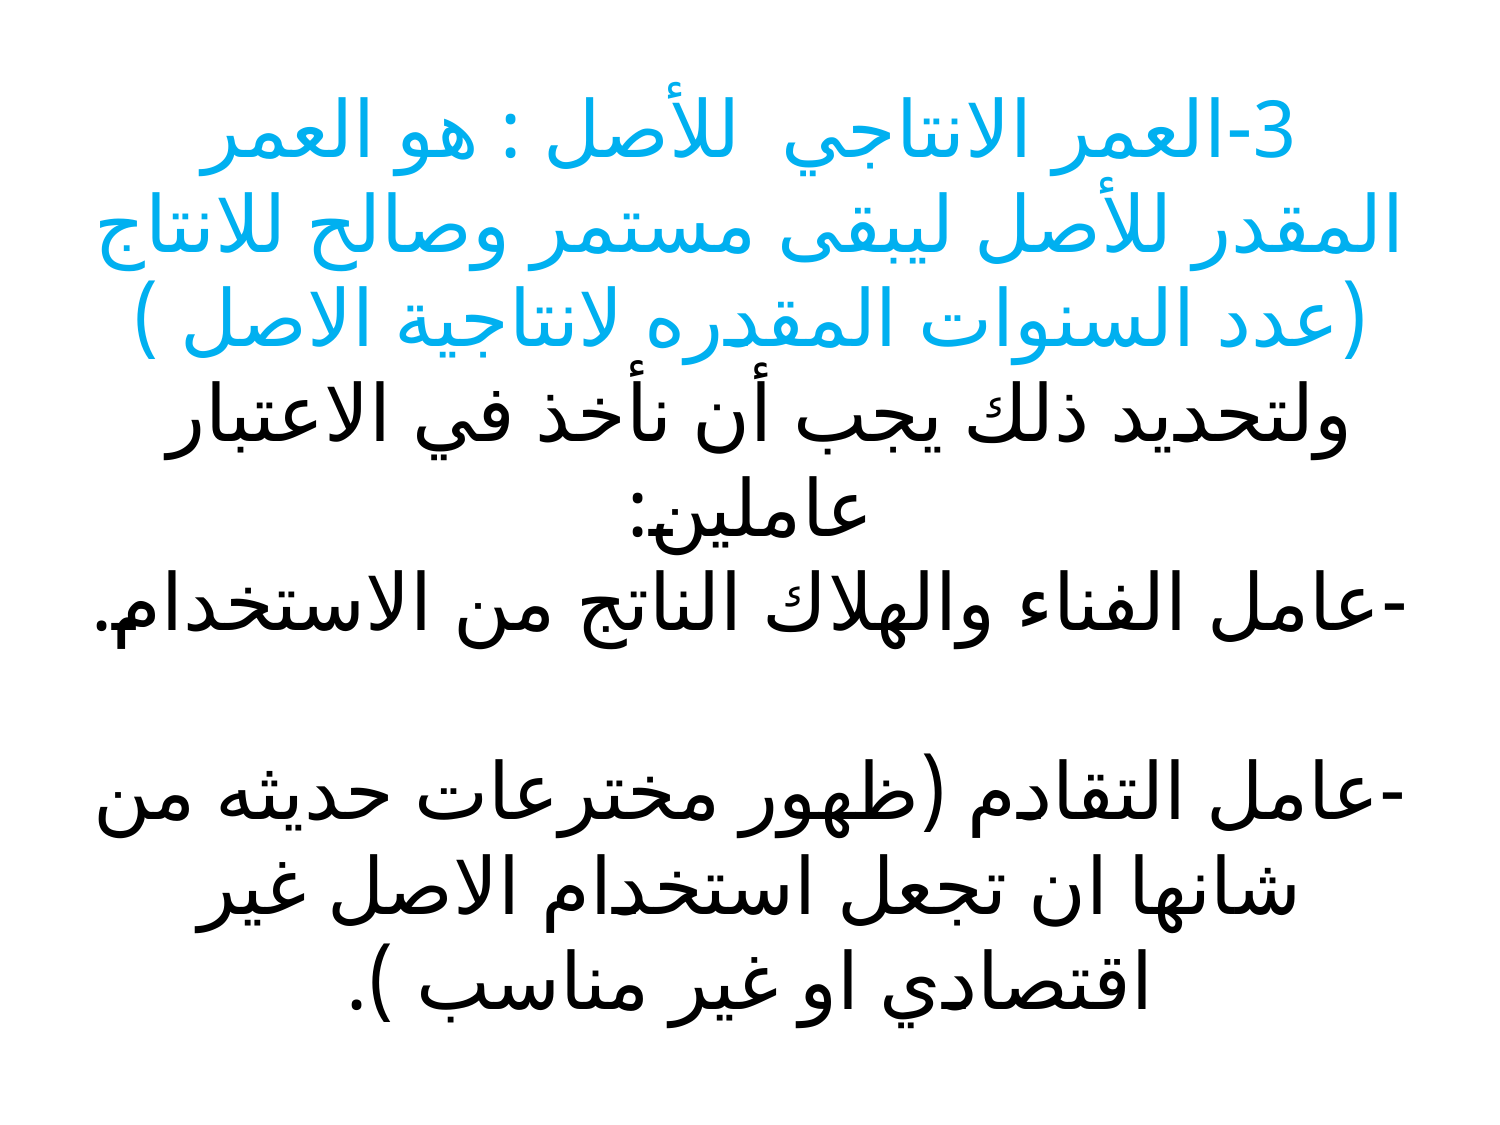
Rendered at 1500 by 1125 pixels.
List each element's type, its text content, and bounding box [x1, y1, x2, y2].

title 3-العمر الانتاجي للأصل : هو العمر المقدر للأصل ليبقى مستمر وصالح للانتاج (عدد السنوات المقدره لانتاجية الاصل ) ولتحديد ذلك يجب أن نأخذ في الاعتبار عاملين: -عامل الفناء والهلاك الناتج من الاستخدام. -عامل التقادم (ظهور مخترعات حديثه من شانها ان تجعل استخدام الاصل غير اقتصادي او غير مناسب ). [75, 45, 1425, 1059]
